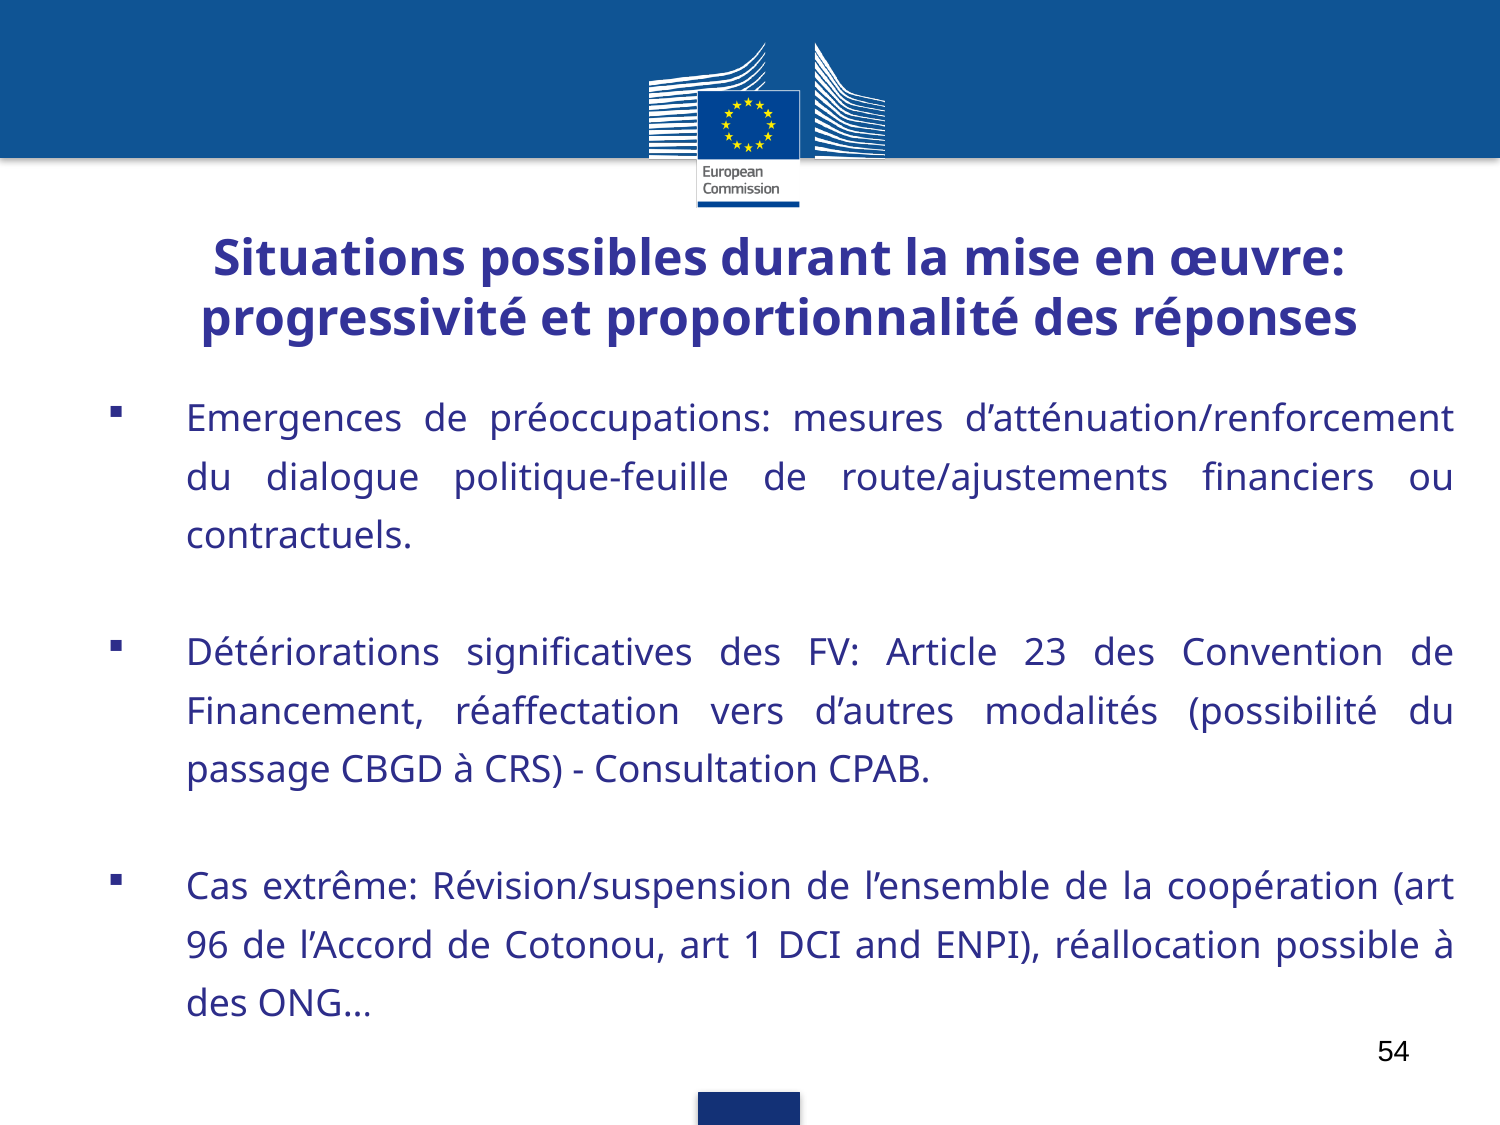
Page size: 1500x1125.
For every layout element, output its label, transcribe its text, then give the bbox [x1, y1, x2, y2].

slide_number 54 [1074, 1024, 1426, 1103]
title Situations possibles durant la mise en œuvre: progressivité et proportionnalité des réponses [0, 207, 1500, 362]
list Emergences de préoccupations: mesures d’atténuation/renforcement du dialogue politique-feuille de route/ajustements financiers ou contractuels. Détériorations significatives des FV: Article 23 des Convention de Financement, réaffectation vers d’autres modalités (possibilité du passage CBGD à CRS) - Consultation CPAB. Cas extrême: Révision/suspension de l’ensemble de la coopération (art 96 de l’Accord de Cotonou, art 1 DCI and ENPI), réallocation possible à des ONG... [17, 373, 1471, 1083]
picture [649, 42, 885, 207]
